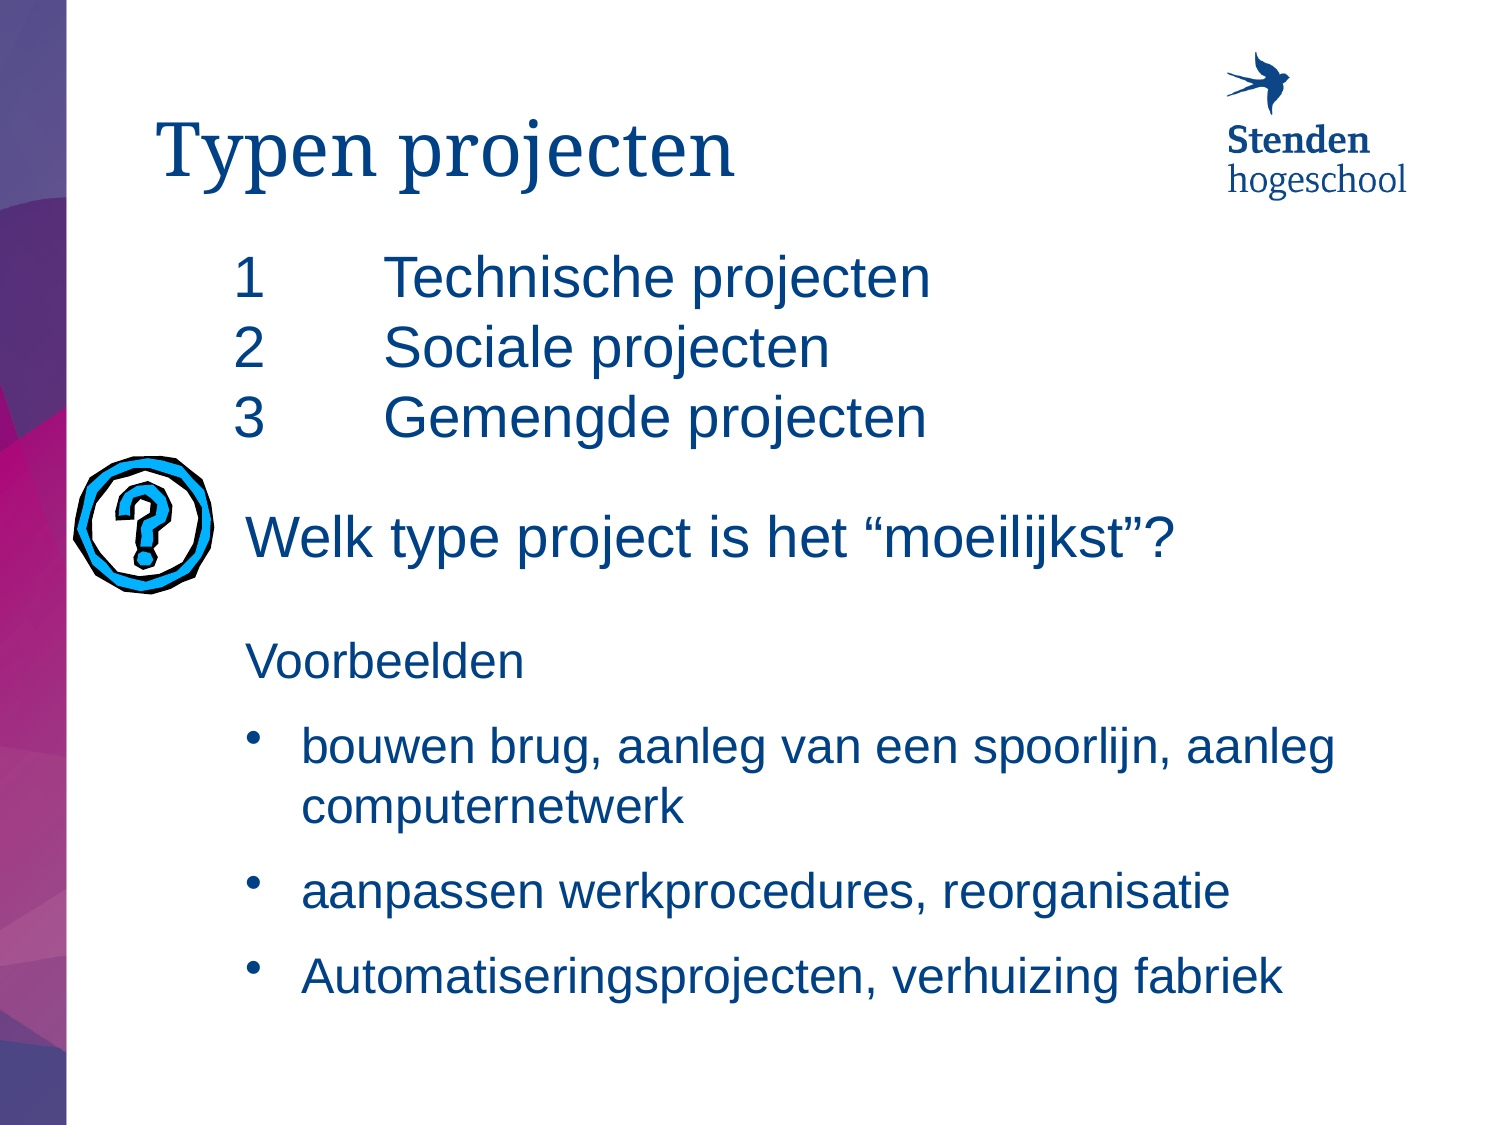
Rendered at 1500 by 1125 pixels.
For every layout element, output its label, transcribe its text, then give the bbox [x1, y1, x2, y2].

picture [0, 0, 1500, 1125]
text_box 1 Technische projecten 2 Sociale projecten 3 Gemengde projecten [218, 231, 1369, 527]
title Typen projecten [140, 93, 1429, 202]
text_box Voorbeelden bouwen brug, aanleg van een spoorlijn, aanleg computernetwerk aanpassen werkprocedures, reorganisatie Automatiseringsprojecten, verhuizing fabriek [230, 621, 1378, 1012]
text_box Welk type project is het “moeilijkst”? [230, 491, 1192, 577]
